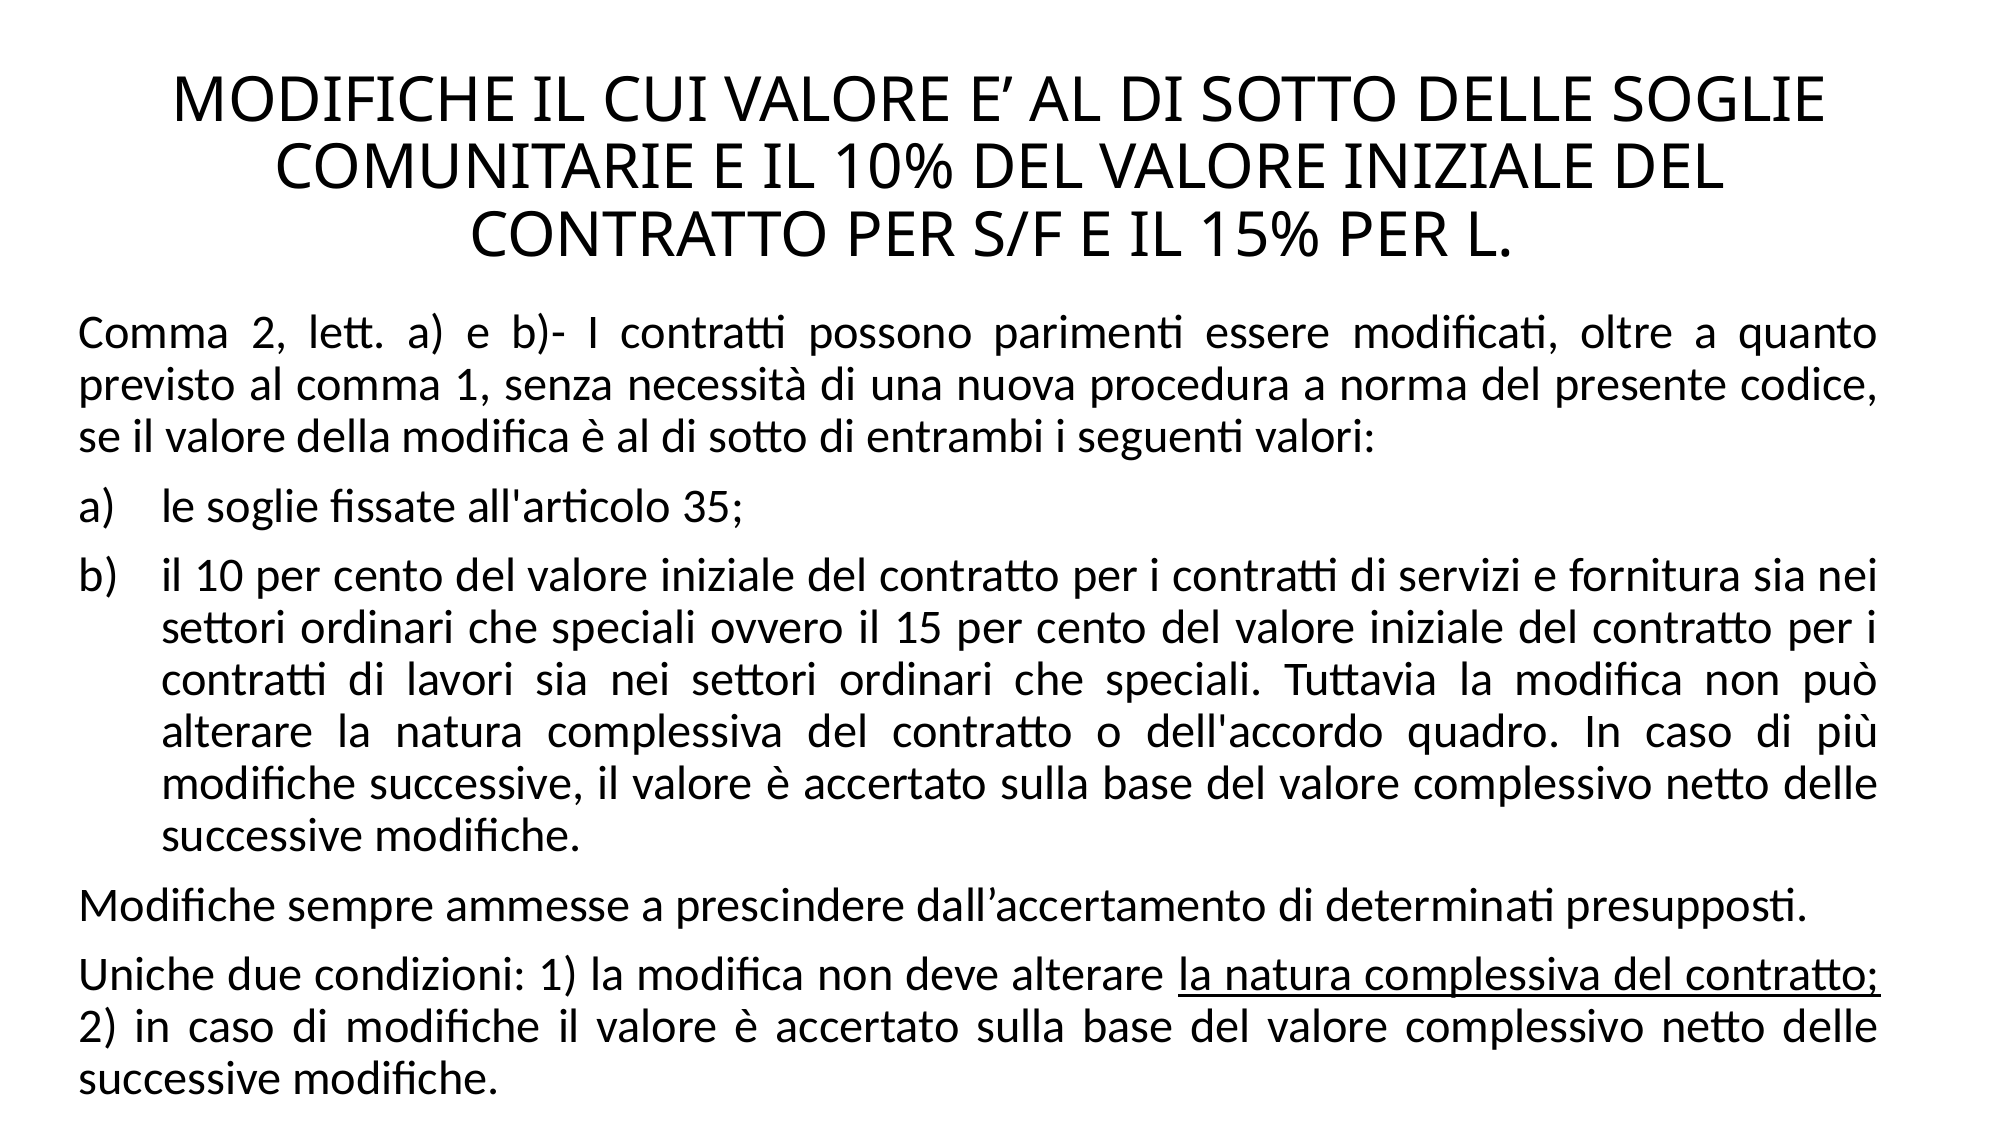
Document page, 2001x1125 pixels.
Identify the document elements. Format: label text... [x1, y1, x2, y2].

list Comma 2, lett. a) e b)- I contratti possono parimenti essere modificati, oltre a quanto previsto al comma 1, senza necessità di una nuova procedura a norma del presente codice, se il valore della modifica è al di sotto di entrambi i seguenti valori: le soglie fissate all'articolo 35; il 10 per cento del valore iniziale del contratto per i contratti di servizi e fornitura sia nei settori ordinari che speciali ovvero il 15 per cento del valore iniziale del contratto per i contratti di lavori sia nei settori ordinari che speciali. Tuttavia la modifica non può alterare la natura complessiva del contratto o dell'accordo quadro. In caso di più modifiche successive, il valore è accertato sulla base del valore complessivo netto delle successive modifiche. Modifiche sempre ammesse a prescindere dall’accertamento di determinati presupposti. Uniche due condizioni: 1) la modifica non deve alterare la natura complessiva del contratto; 2) in caso di modifiche il valore è accertato sulla base del valore complessivo netto delle successive modifiche. [63, 299, 1896, 1125]
title MODIFICHE IL CUI VALORE E’ AL DI SOTTO DELLE SOGLIE COMUNITARIE E IL 10% DEL VALORE INIZIALE DEL CONTRATTO PER S/F E IL 15% PER L. [137, 59, 1863, 278]
